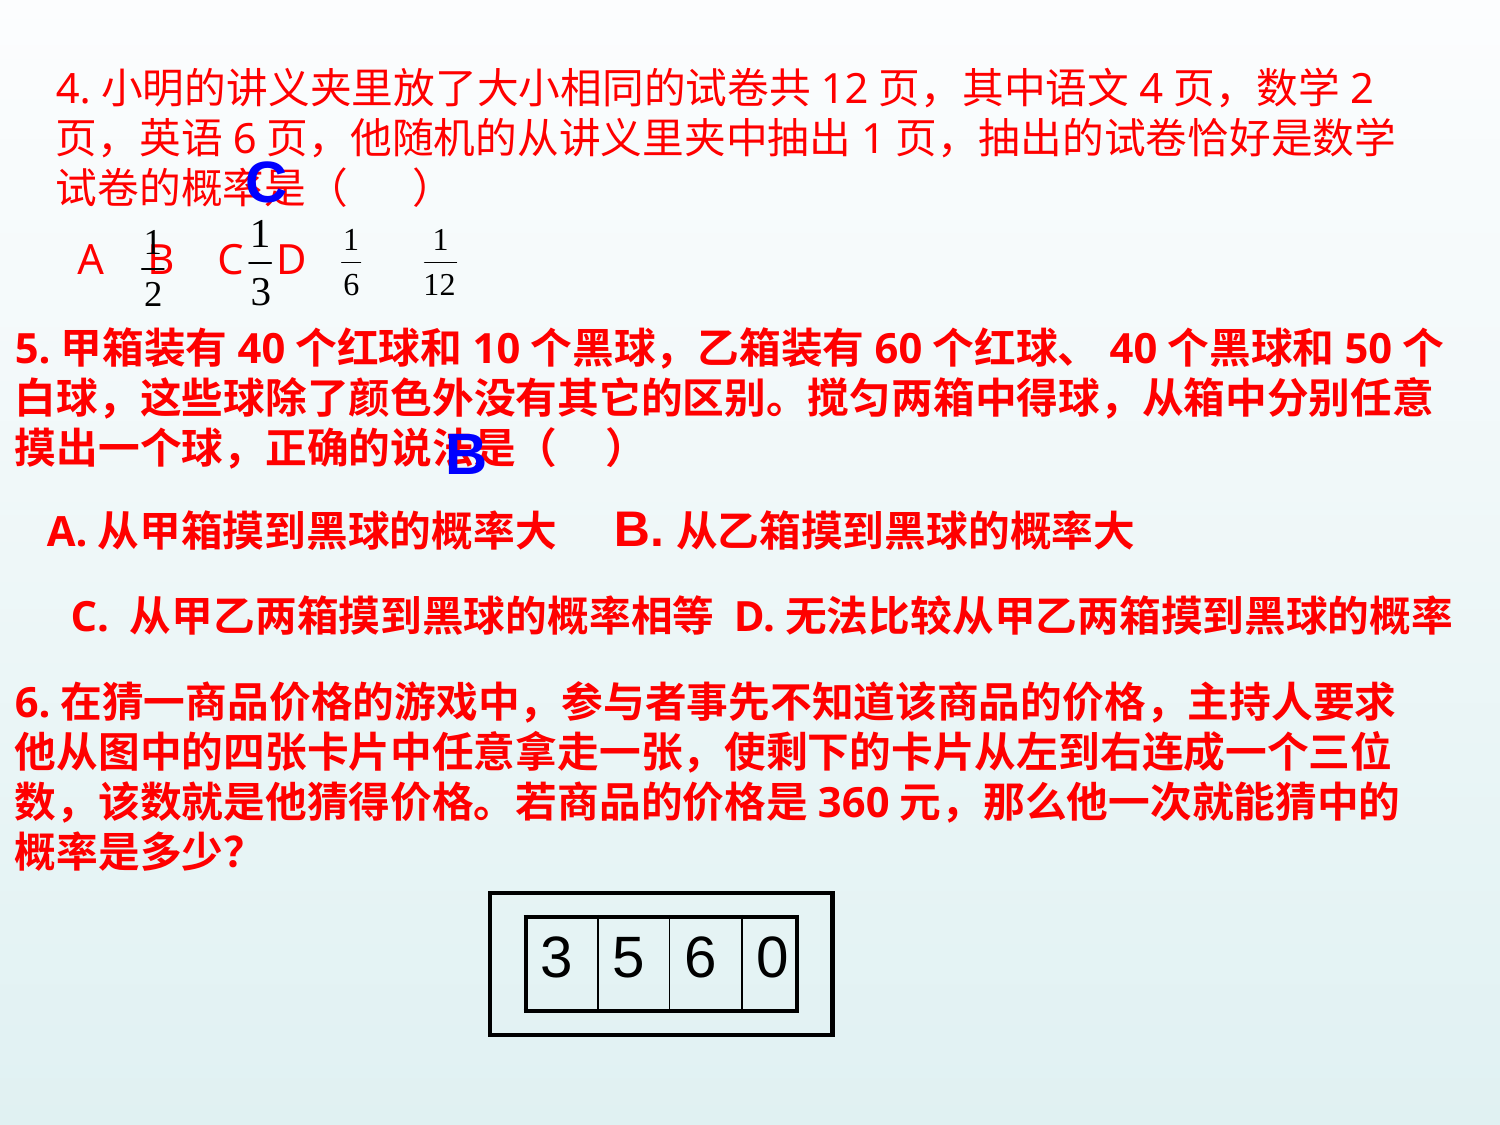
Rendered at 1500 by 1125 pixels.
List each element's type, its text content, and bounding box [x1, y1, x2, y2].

text_box 5.甲箱装有40个红球和10个黑球，乙箱装有60个红球、40个黑球和50个白球，这些球除了颜色外没有其它的区别。搅匀两箱中得球，从箱中分别任意摸出一个球，正确的说法是（ ） A.从甲箱摸到黑球的概率大 B.从乙箱摸到黑球的概率大 C. 从甲乙两箱摸到黑球的概率相等 D.无法比较从甲乙两箱摸到黑球的概率 [0, 314, 1471, 650]
text_box 4.小明的讲义夹里放了大小相同的试卷共12页，其中语文4页，数学2页，英语6页，他随机的从讲义里夹中抽出1页，抽出的试卷恰好是数学试卷的概率是（ ） A B C D [41, 54, 1436, 291]
text_box C [230, 137, 361, 222]
table_header 5 [599, 919, 669, 1009]
table_header [492, 895, 830, 1033]
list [336, 219, 369, 303]
text_box 6.在猜一商品价格的游戏中，参与者事先不知道该商品的价格，主持人要求他从图中的四张卡片中任意拿走一张，使剩下的卡片从左到右连成一个三位数，该数就是他猜得价格。若商品的价格是360元，那么他一次就能猜中的概率是多少？ [0, 668, 1447, 884]
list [135, 220, 173, 315]
table_header 0 [743, 919, 795, 1009]
text_box B [430, 408, 561, 494]
table_header 6 [670, 919, 741, 1009]
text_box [419, 219, 462, 303]
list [242, 208, 280, 315]
table_header 3 [528, 919, 597, 1009]
